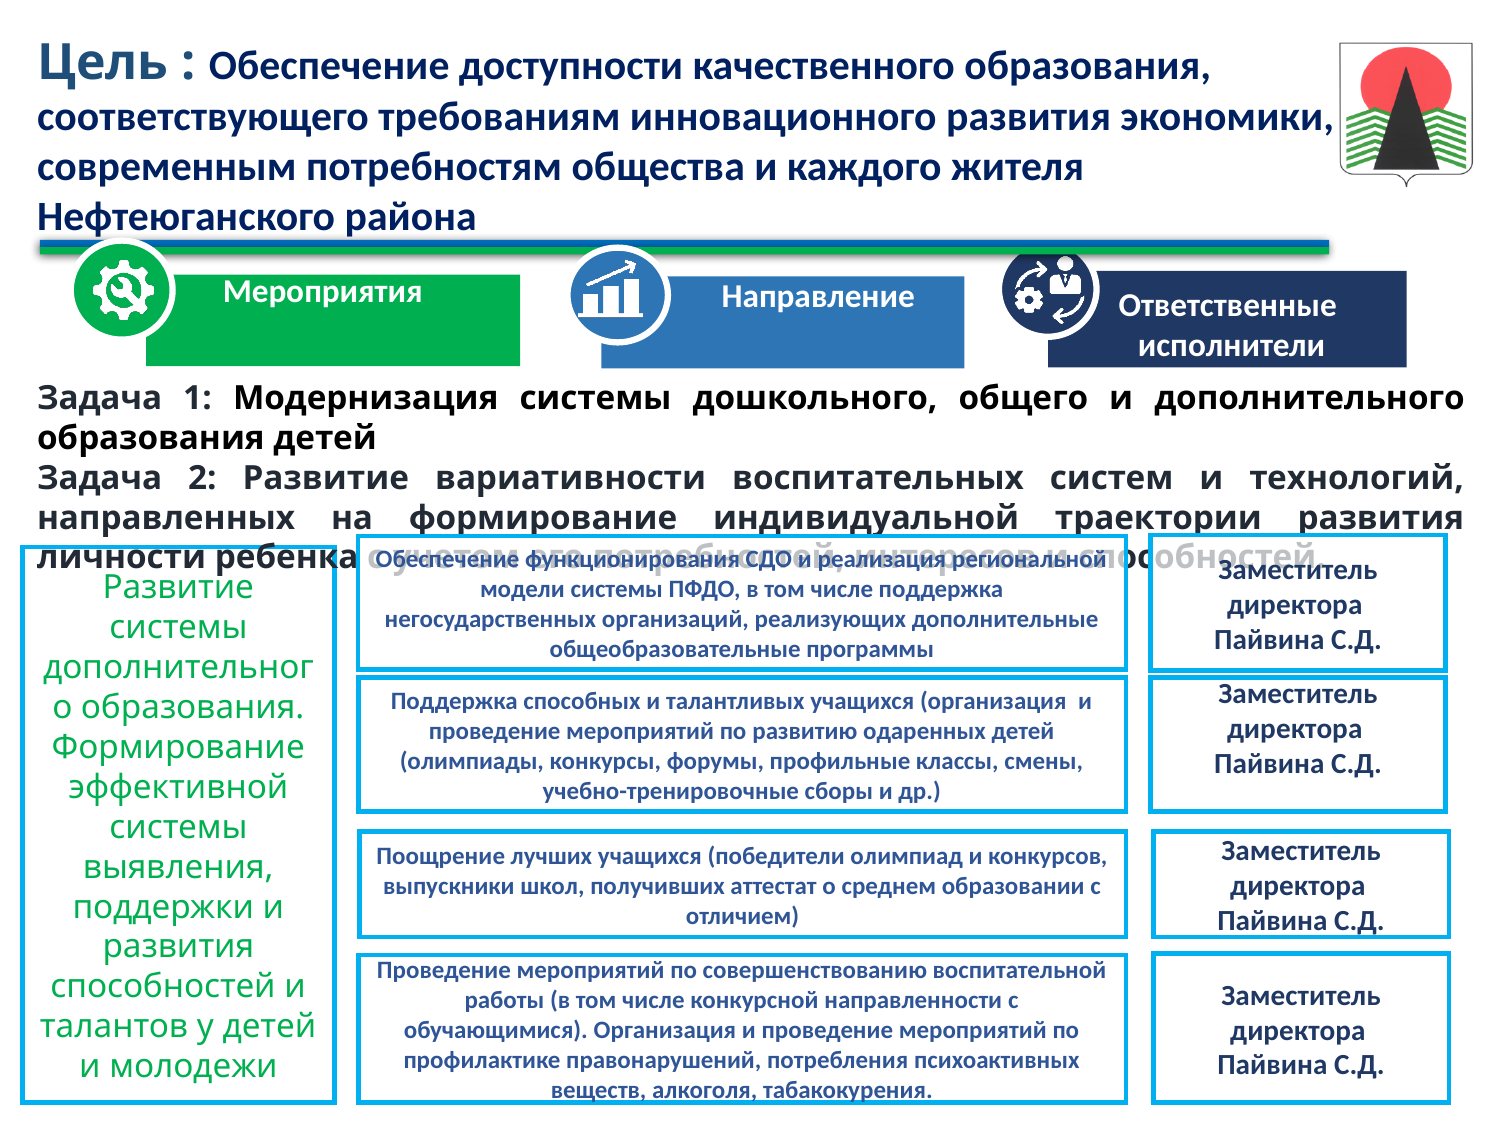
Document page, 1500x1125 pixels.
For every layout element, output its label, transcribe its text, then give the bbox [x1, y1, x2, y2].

text_box Направление [706, 266, 931, 322]
text_box Цель : Обеспечение доступности качественного образования, соответствующего требованиям инновационного развития экономики, современным потребностям общества и каждого жителя Нефтеюганского района [22, 21, 1406, 247]
text_box [600, 275, 965, 368]
picture [1338, 41, 1474, 188]
text_box Проведение мероприятий по совершенствованию воспитательной работы (в том числе конкурсной направленности с обучающимися). Организация и проведение мероприятий по профилактике правонарушений, потребления психоактивных веществ, алкоголя, табакокурения. [357, 954, 1127, 1104]
text_box Заместитель директора Пайвина С.Д. [1152, 953, 1450, 1104]
text_box Заместитель директора Пайвина С.Д. [1152, 830, 1450, 938]
text_box Развитие системы дополнительного образования. Формирование эффективной системы выявления, поддержки и развития способностей и талантов у детей и молодежи [21, 546, 335, 1104]
text_box Ответственные исполнители [1103, 235, 1360, 368]
text_box [997, 263, 1083, 338]
text_box [566, 255, 669, 344]
text_box Заместитель директора Пайвина С.Д. [1149, 534, 1447, 671]
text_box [39, 239, 1330, 255]
text_box [1360, 270, 1408, 368]
picture [1012, 256, 1087, 324]
text_box Заместитель директора Пайвина С.Д. [1149, 677, 1447, 812]
picture [578, 256, 643, 320]
text_box [145, 274, 521, 367]
text_box Поддержка способных и талантливых учащихся (организация и проведение мероприятий по развитию одаренных детей (олимпиады, конкурсы, форумы, профильные классы, смены, учебно-тренировочные сборы и др.) [357, 677, 1127, 812]
text_box [1087, 263, 1098, 320]
text_box Мероприятия [207, 262, 438, 317]
text_box Поощрение лучших учащихся (победители олимпиад и конкурсов, выпускники школ, получивших аттестат о среднем образовании с отличием) [358, 830, 1127, 938]
picture [93, 260, 154, 320]
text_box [514, 603, 949, 664]
text_box [1047, 270, 1103, 368]
text_box Задача 1: Модернизация системы дошкольного, общего и дополнительного образования детей Задача 2: Развитие вариативности воспитательных систем и технологий, направленных на формирование индивидуальной траектории развития личности ребенка с учетом его потребностей, интересов и способностей. [22, 368, 1481, 623]
text_box Обеспечение функционирования СДО и реализация региональной модели системы ПФДО, в том числе поддержка негосударственных организаций, реализующих дополнительные общеобразовательные программы [357, 535, 1127, 671]
text_box [69, 255, 174, 341]
